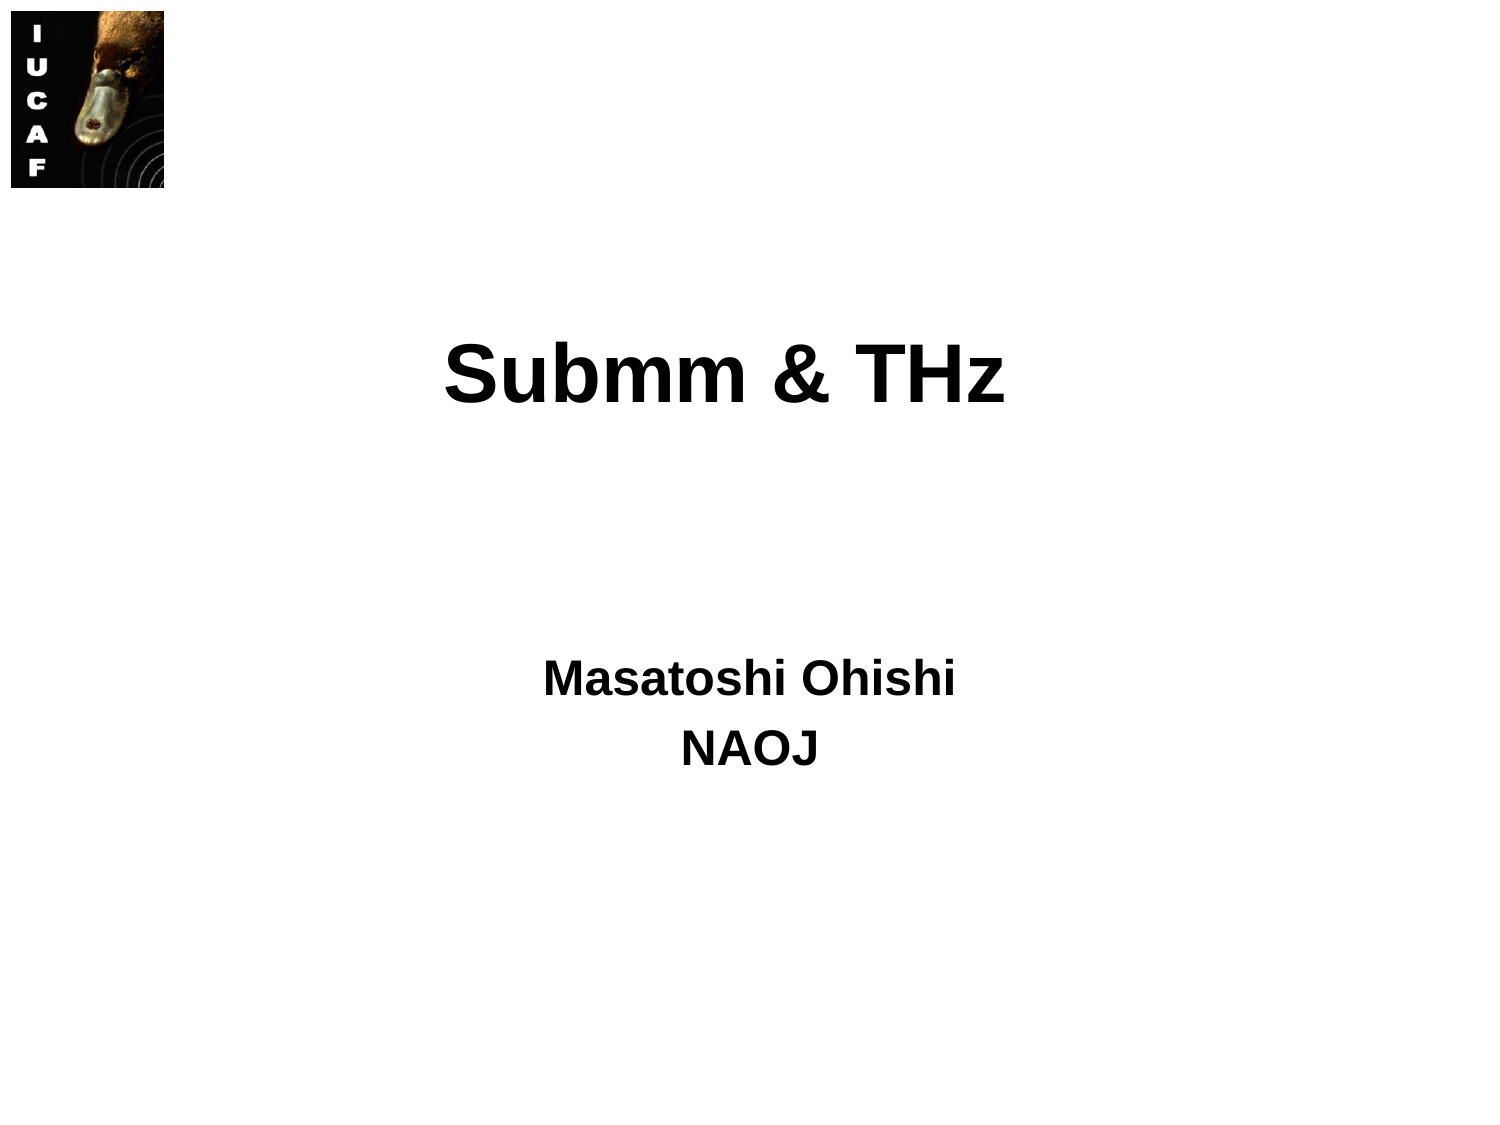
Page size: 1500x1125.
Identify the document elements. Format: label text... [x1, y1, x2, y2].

picture [11, 11, 164, 188]
title Submm & THz [99, 274, 1376, 463]
subtitle Masatoshi Ohishi NAOJ [224, 637, 1276, 926]
